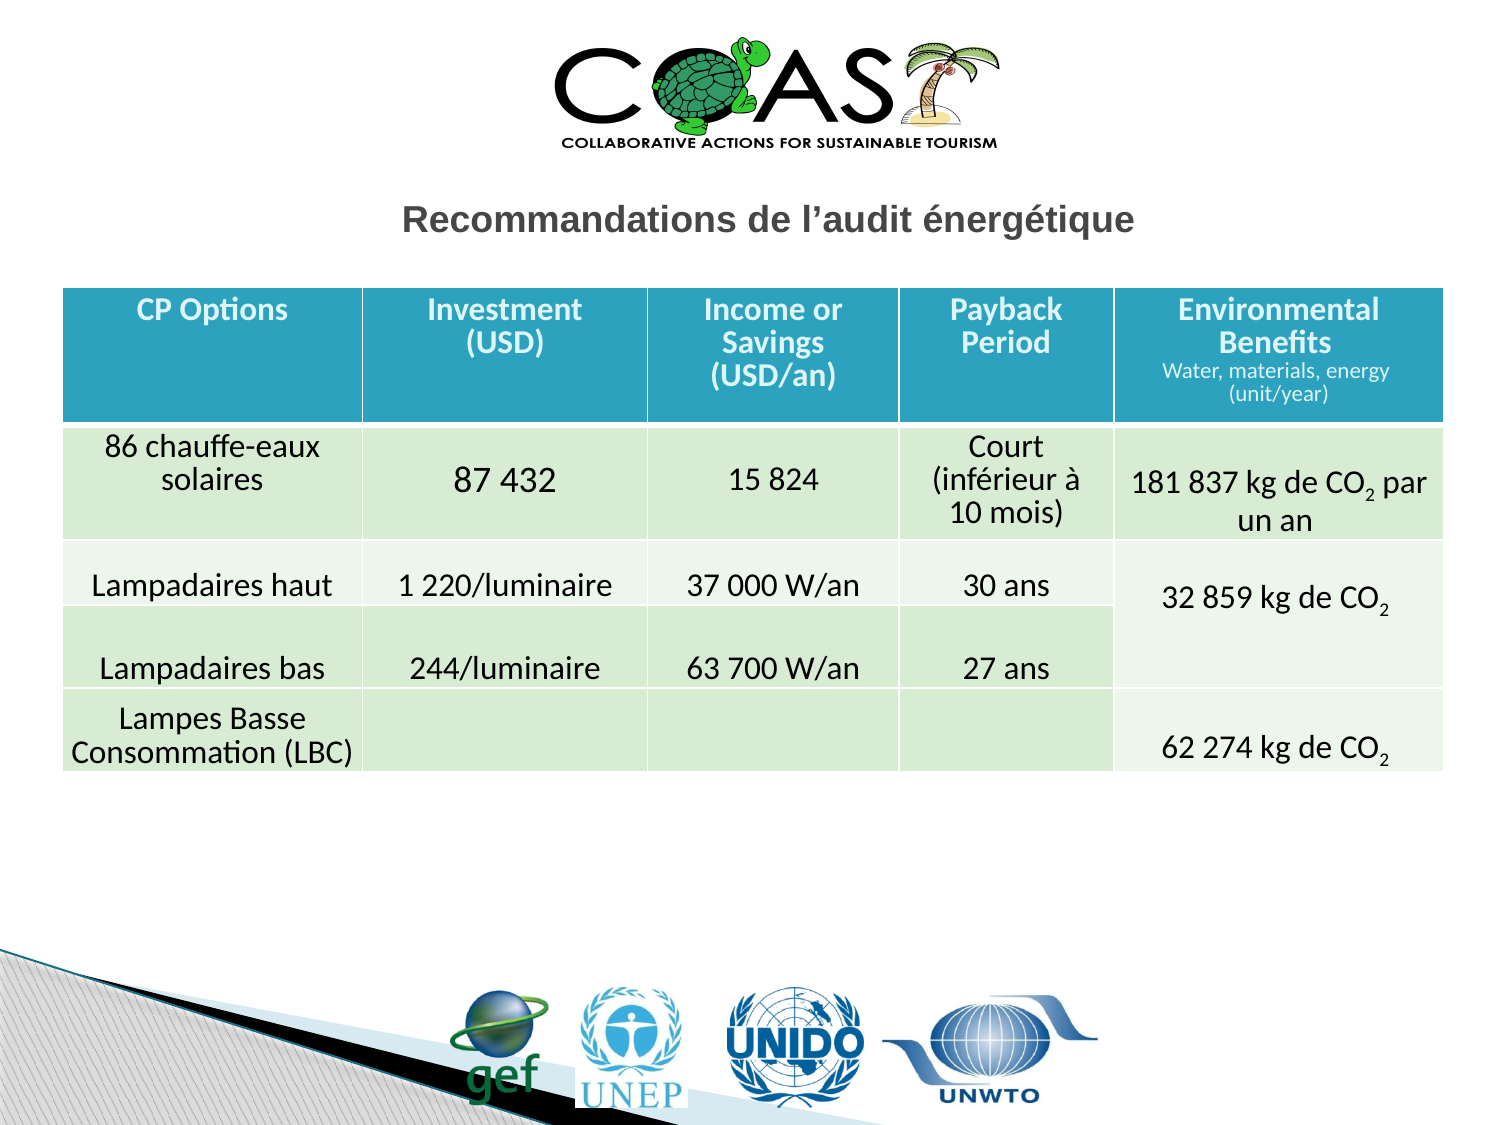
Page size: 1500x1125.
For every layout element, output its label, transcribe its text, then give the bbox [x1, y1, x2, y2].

picture [447, 987, 551, 1108]
table_cell 37 000 W/an [648, 541, 898, 604]
table_header Investment (USD) [363, 288, 647, 422]
table_cell 30 ans [900, 541, 1113, 604]
table_cell Lampadaires haut [63, 541, 362, 604]
table_cell 86 chauffe-eaux solaires [63, 428, 362, 539]
table_header CP Options [63, 288, 362, 422]
table_header Payback Period [900, 288, 1113, 422]
table_cell [648, 689, 898, 771]
table_cell Lampes Basse Consommation (LBC) [63, 689, 362, 771]
table_header Environmental Benefits Water, materials, energy (unit/year) [1115, 288, 1443, 422]
table_cell Court (inférieur à 10 mois) [900, 428, 1113, 539]
table_cell [363, 689, 647, 771]
table_cell 1 220/luminaire [363, 541, 647, 604]
table_cell Lampadaires bas [63, 606, 362, 687]
table_cell 63 700 W/an [648, 606, 898, 687]
picture [727, 987, 864, 1108]
text_box Recommandations de l’audit énergétique [87, 187, 1450, 248]
table_cell 181 837 kg de CO2 par un an [1115, 428, 1443, 539]
table_cell [900, 689, 1113, 771]
picture [575, 987, 688, 1108]
picture [549, 37, 1000, 148]
picture [877, 987, 1100, 1108]
table_cell 32 859 kg de CO2 [1115, 541, 1443, 687]
table_cell 15 824 [648, 428, 898, 539]
table_cell 244/luminaire [363, 606, 647, 687]
table_header Income or Savings (USD/an) [648, 288, 898, 422]
table_cell 27 ans [900, 606, 1113, 687]
table_cell 87 432 [363, 428, 647, 539]
table_cell 62 274 kg de CO2 [1115, 689, 1443, 771]
